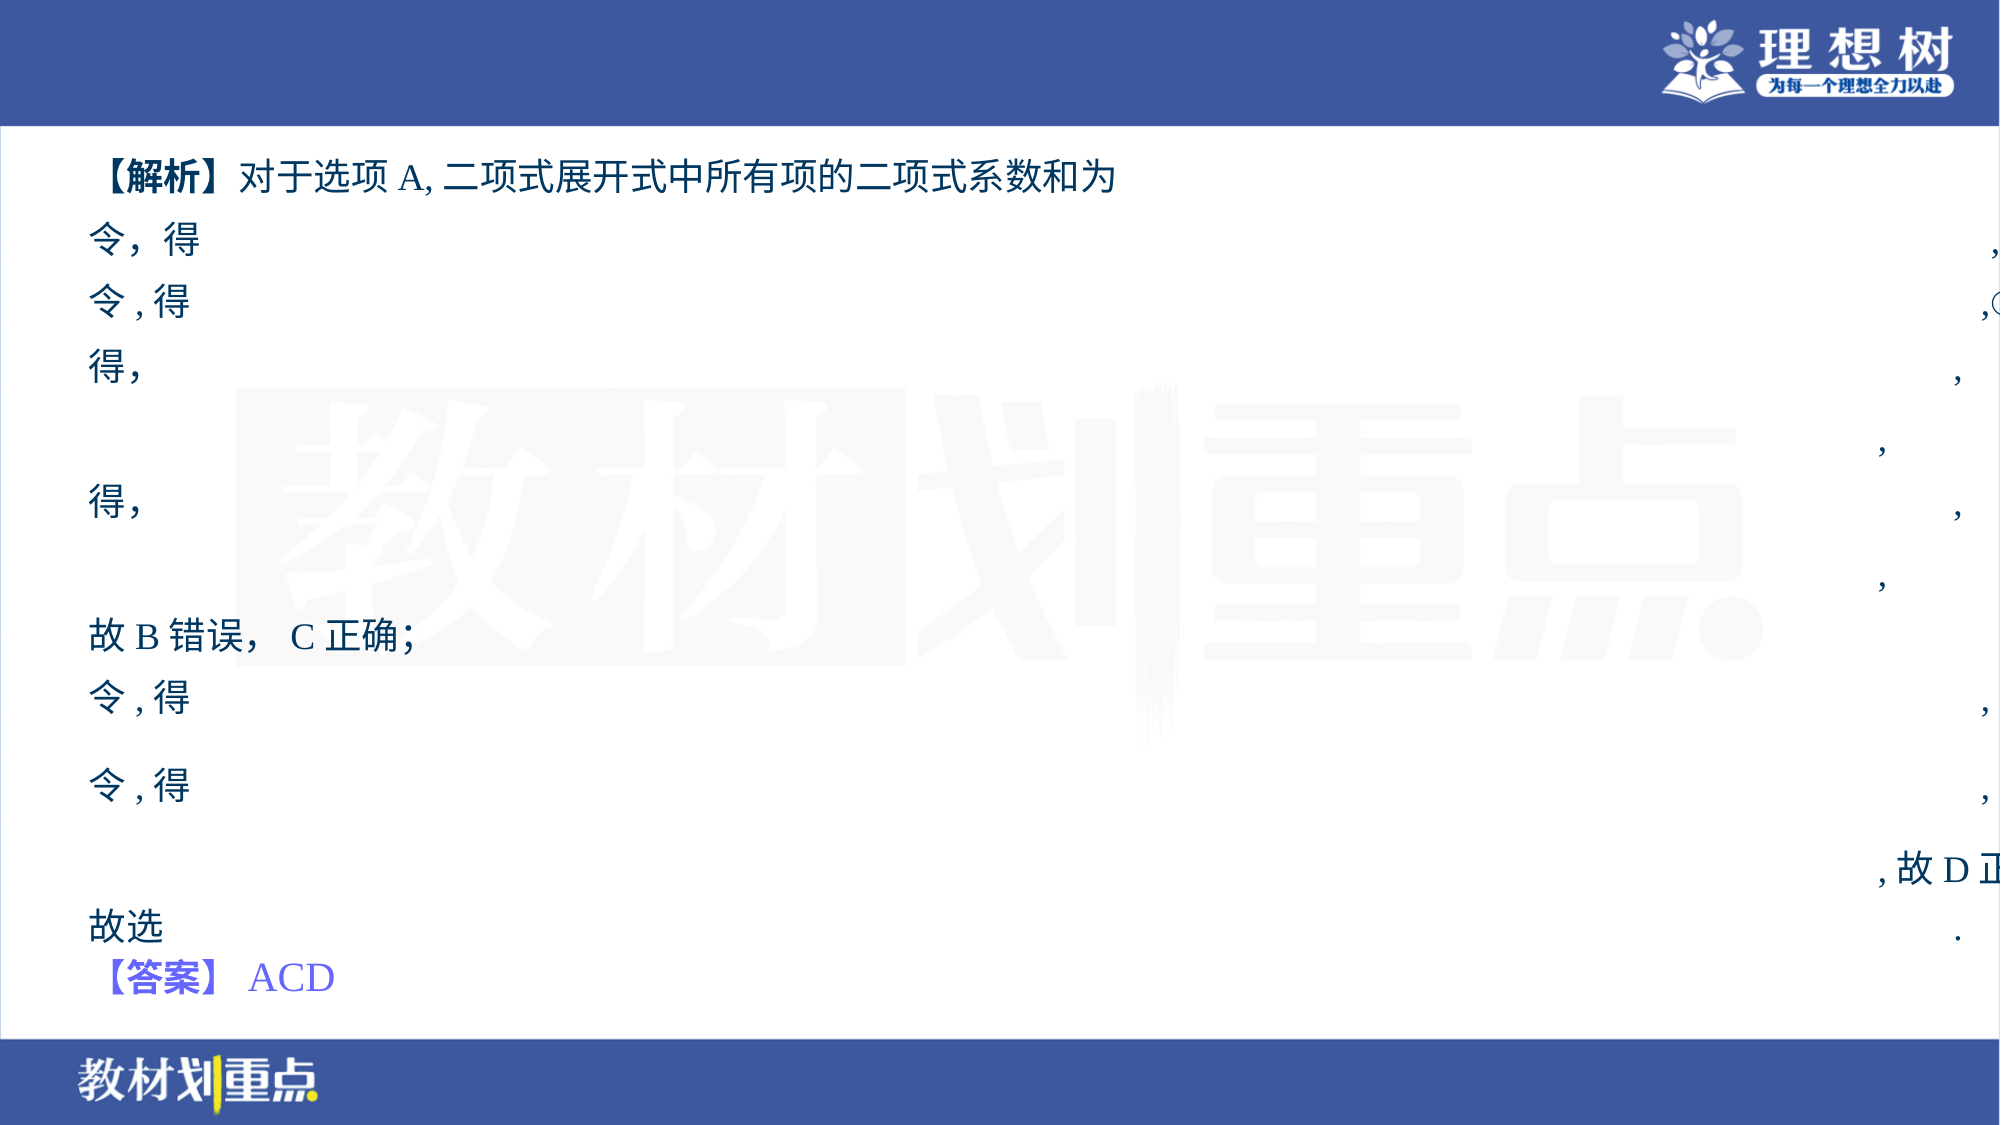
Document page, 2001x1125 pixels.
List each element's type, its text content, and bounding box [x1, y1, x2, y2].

text_box 【答案】ACD [88, 933, 1911, 994]
picture [1993, 293, 2000, 313]
picture [0, 0, 2000, 1125]
